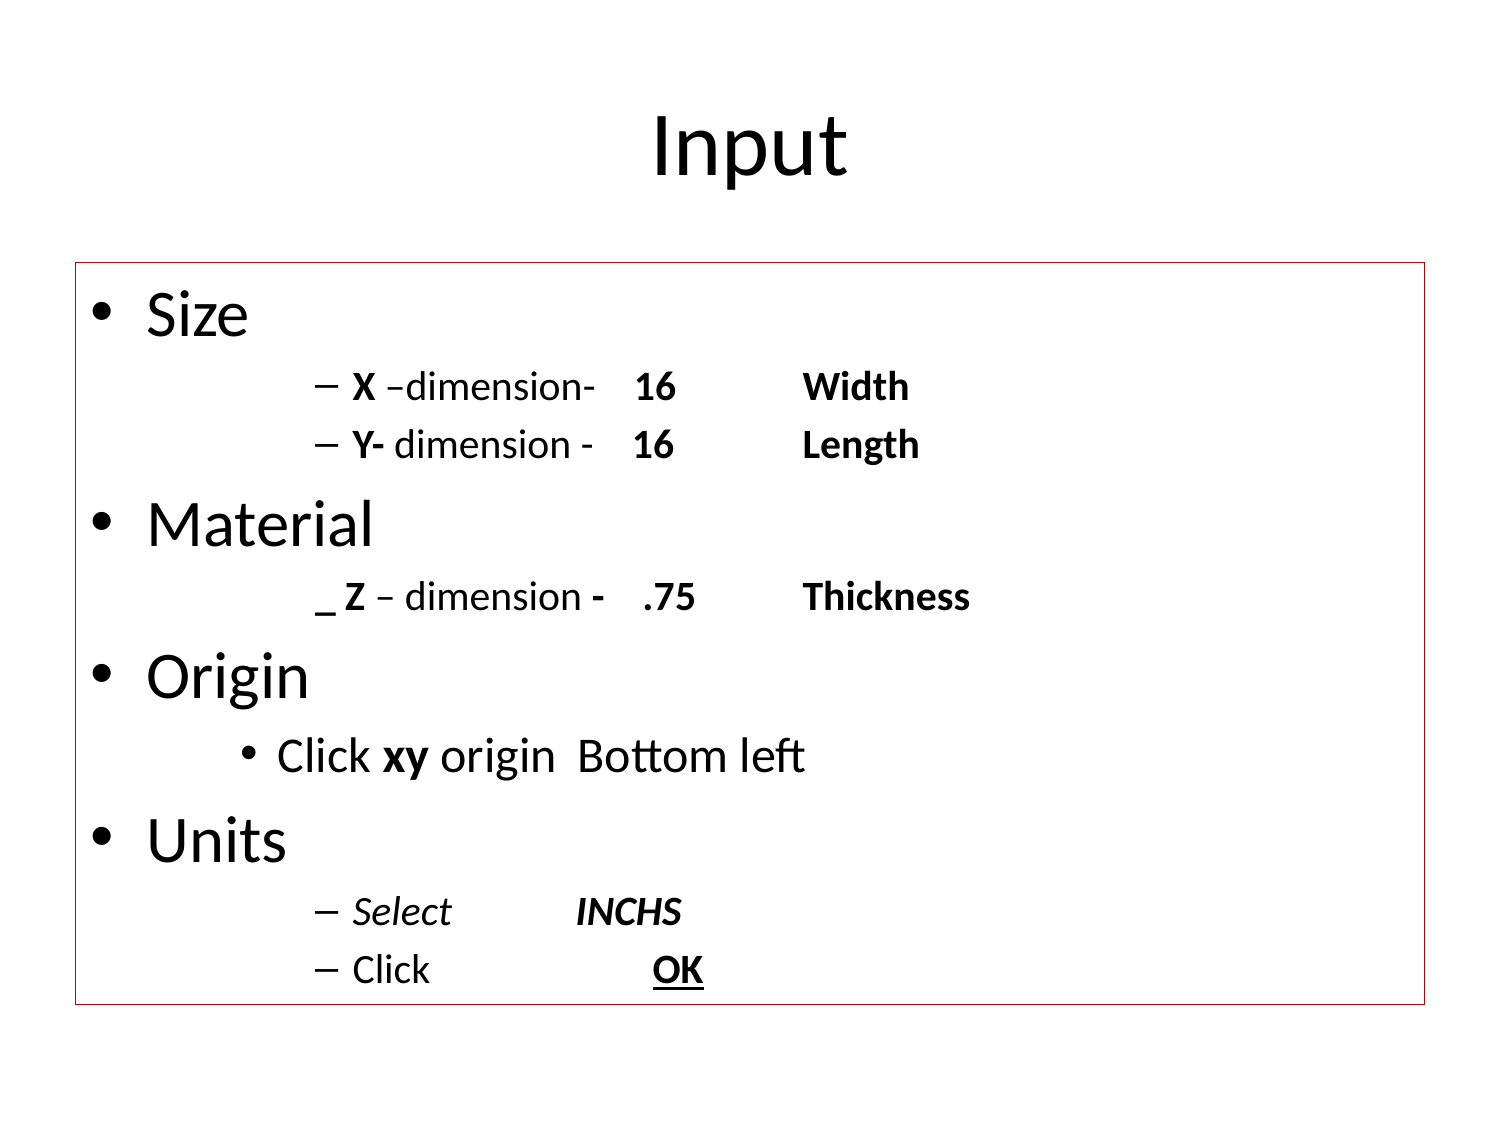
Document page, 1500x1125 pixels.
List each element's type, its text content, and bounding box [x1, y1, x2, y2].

list Size X –dimension- 16 Width Y- dimension - 16 Length Material _ Z – dimension - .75 Thickness Origin Click xy origin Bottom left Units Select INCHS Click OK [75, 262, 1425, 1005]
title Input [75, 45, 1425, 233]
